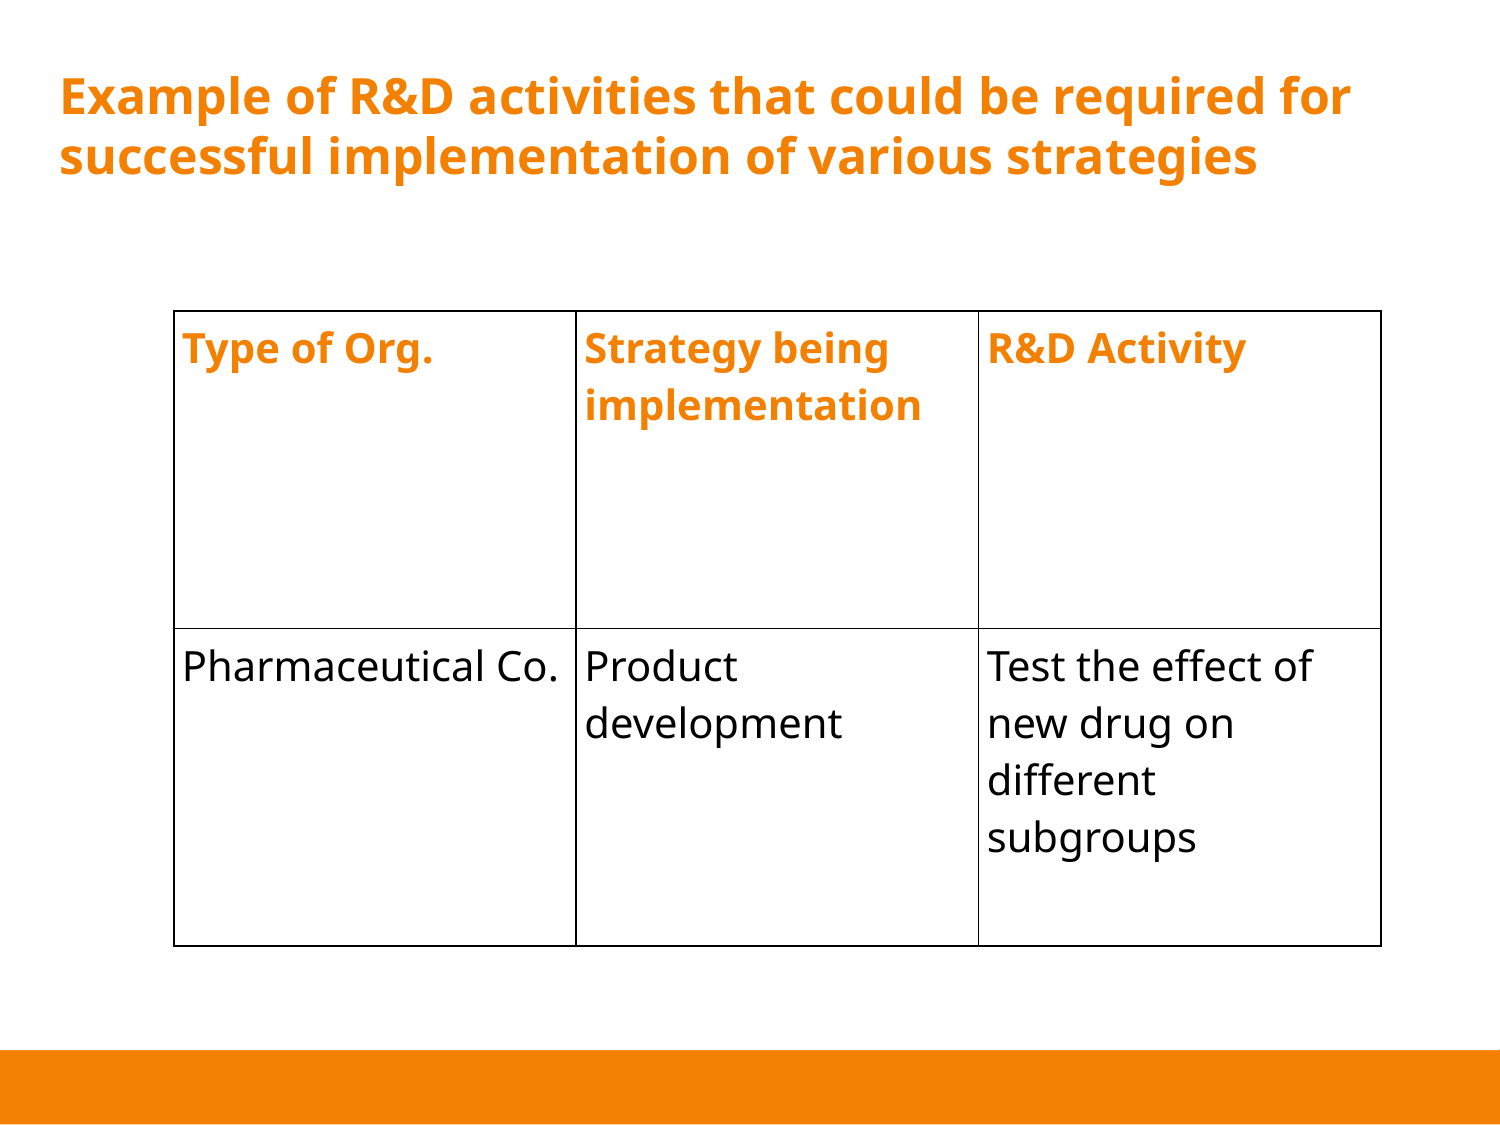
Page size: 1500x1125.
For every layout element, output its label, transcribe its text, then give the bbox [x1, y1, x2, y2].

title Example of R&D activities that could be required for successful implementation of various strategies [59, 64, 1440, 476]
picture [1248, 1042, 1500, 1124]
table_header Strategy being implementation [577, 312, 978, 628]
table_cell Product development [577, 629, 978, 945]
table_header R&D Activity [979, 312, 1380, 628]
table_header Type of Org. [175, 312, 575, 628]
table_cell Pharmaceutical Co. [175, 629, 575, 945]
table_cell Test the effect of new drug on different subgroups [979, 629, 1380, 945]
